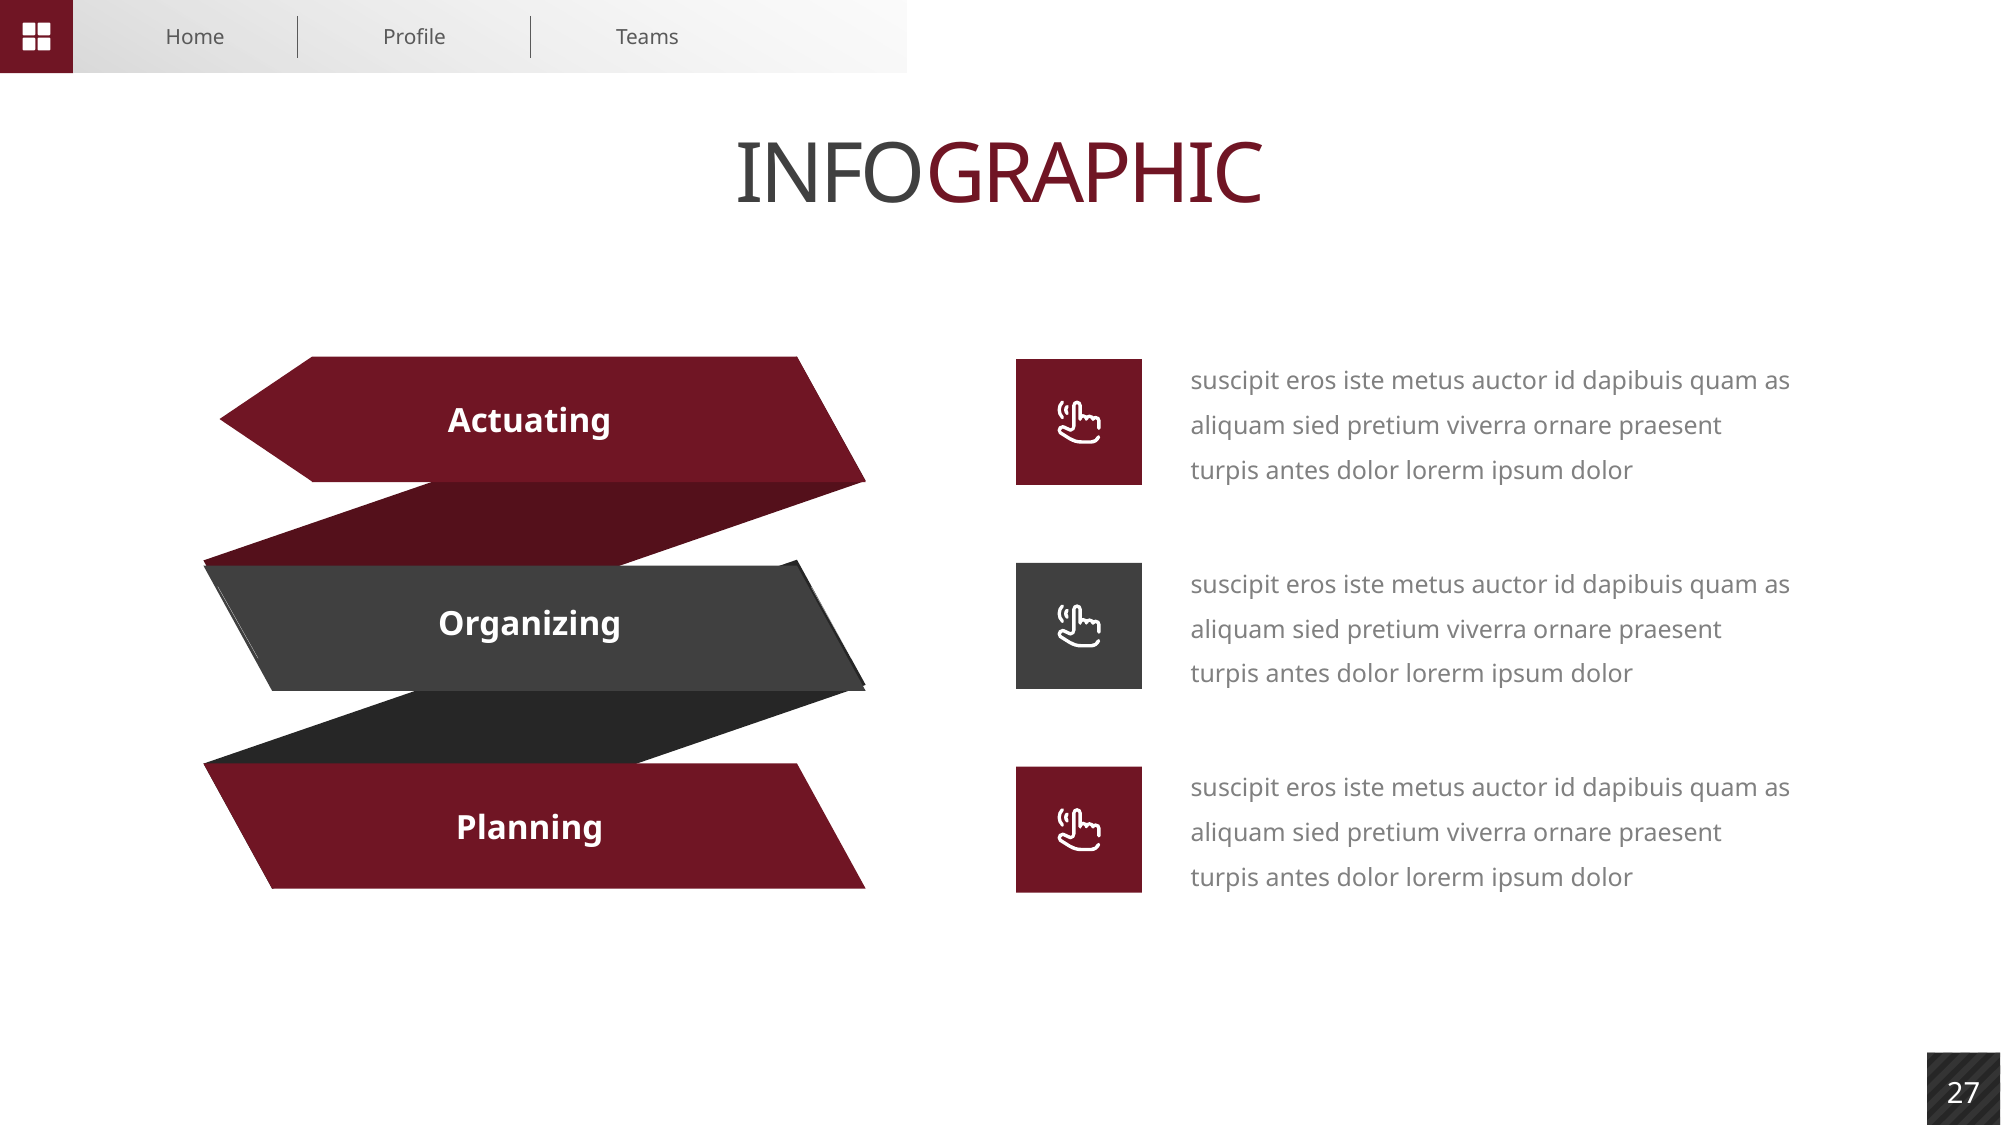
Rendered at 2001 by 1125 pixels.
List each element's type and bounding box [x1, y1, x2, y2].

text_box [0, 0, 2001, 1125]
